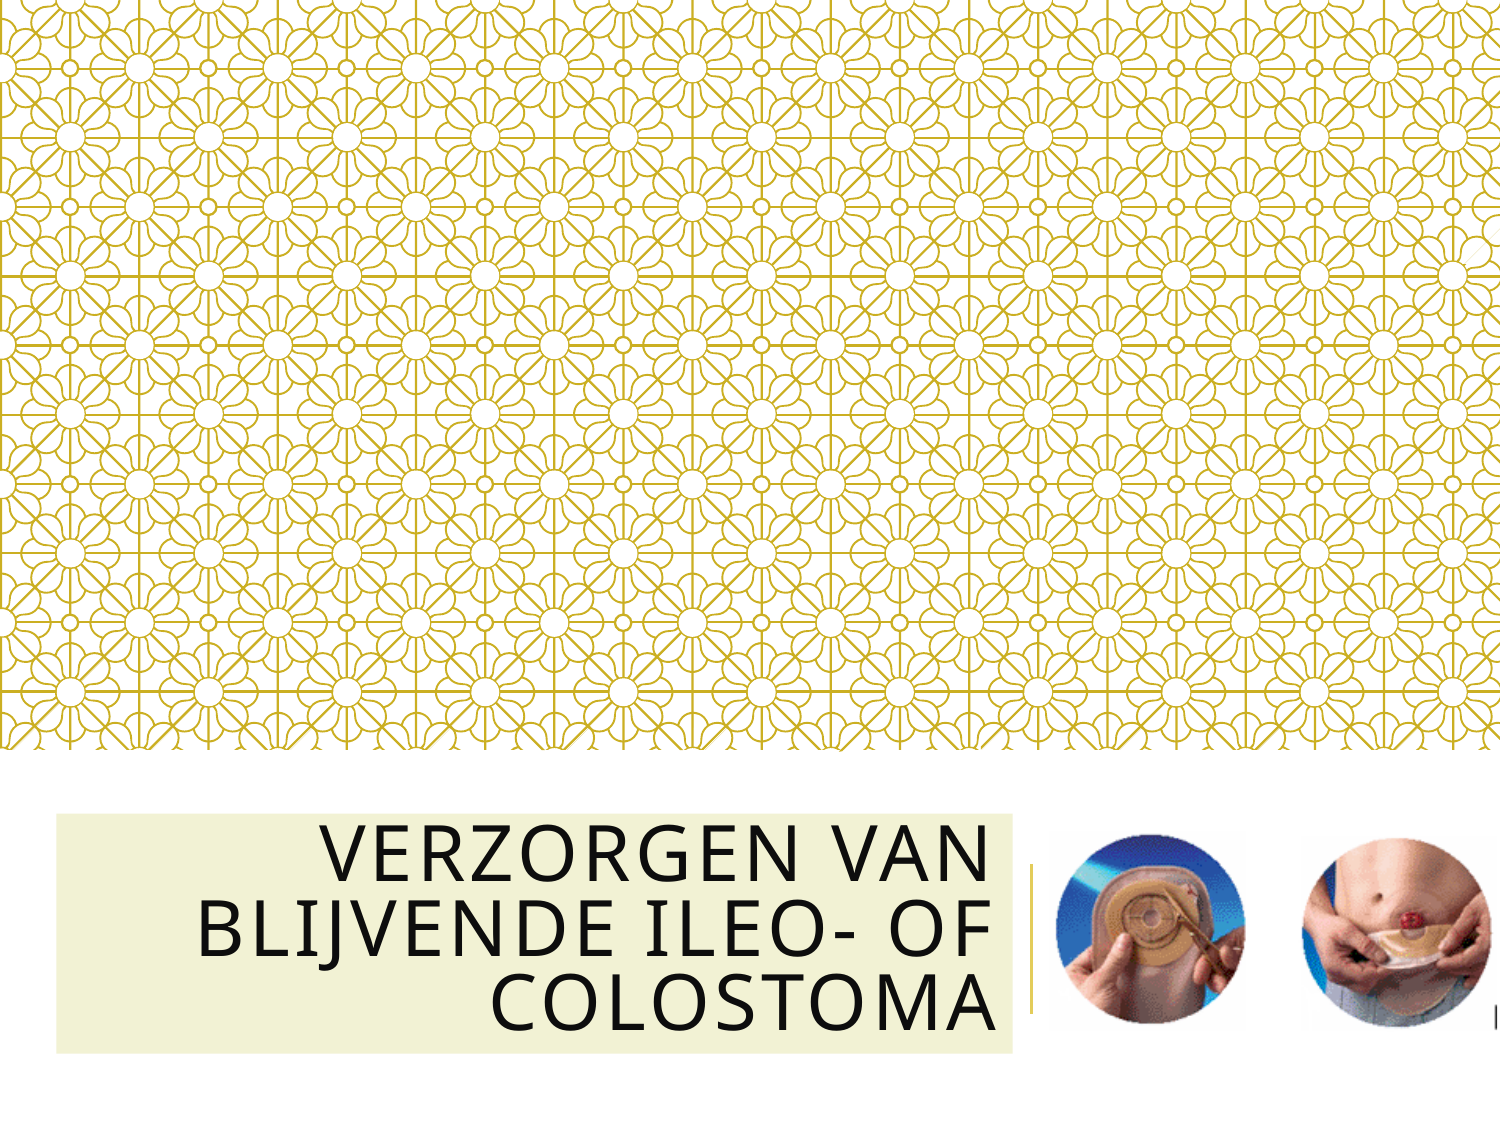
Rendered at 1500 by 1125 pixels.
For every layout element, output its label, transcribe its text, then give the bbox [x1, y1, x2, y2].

picture [1048, 818, 1498, 1049]
title Verzorgen van blijvende ileo- of colostoma [56, 813, 1013, 1054]
